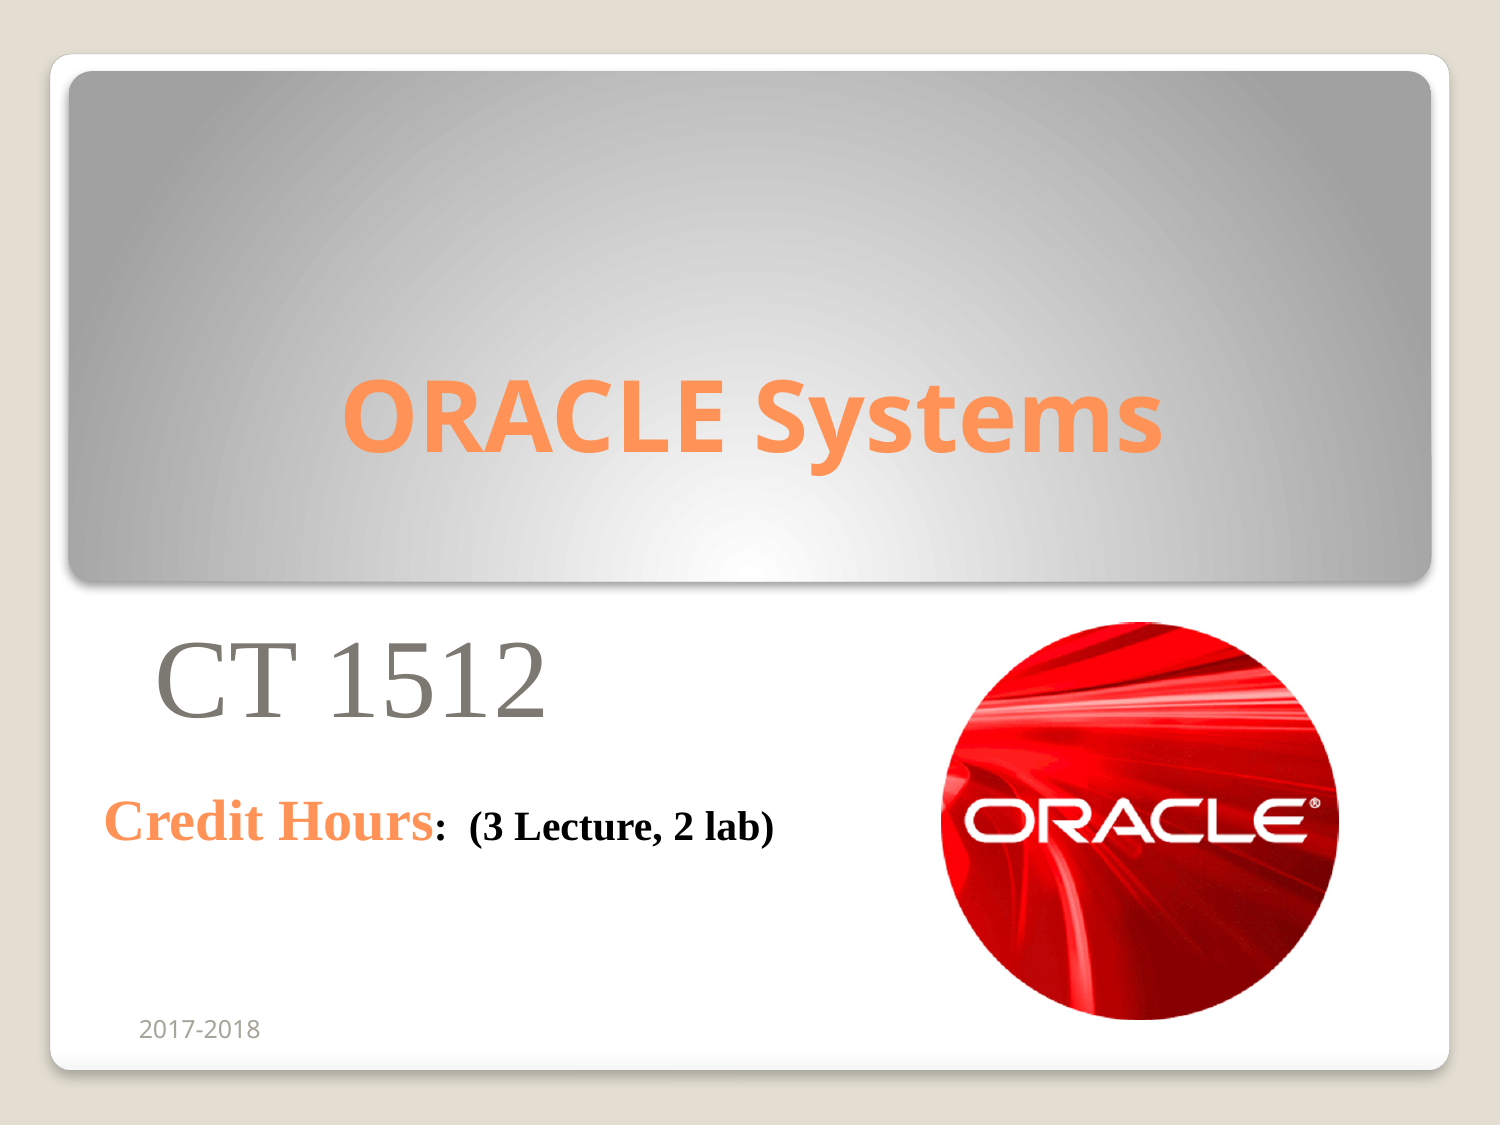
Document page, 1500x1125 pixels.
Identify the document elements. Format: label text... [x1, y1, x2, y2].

title ORACLE Systems [123, 90, 1382, 481]
picture [938, 621, 1341, 1024]
text_box Credit Hours: (3 Lecture, 2 lab) [88, 775, 931, 905]
subtitle CT 1512 [118, 604, 573, 755]
footer 2017-2018 [123, 975, 774, 1051]
